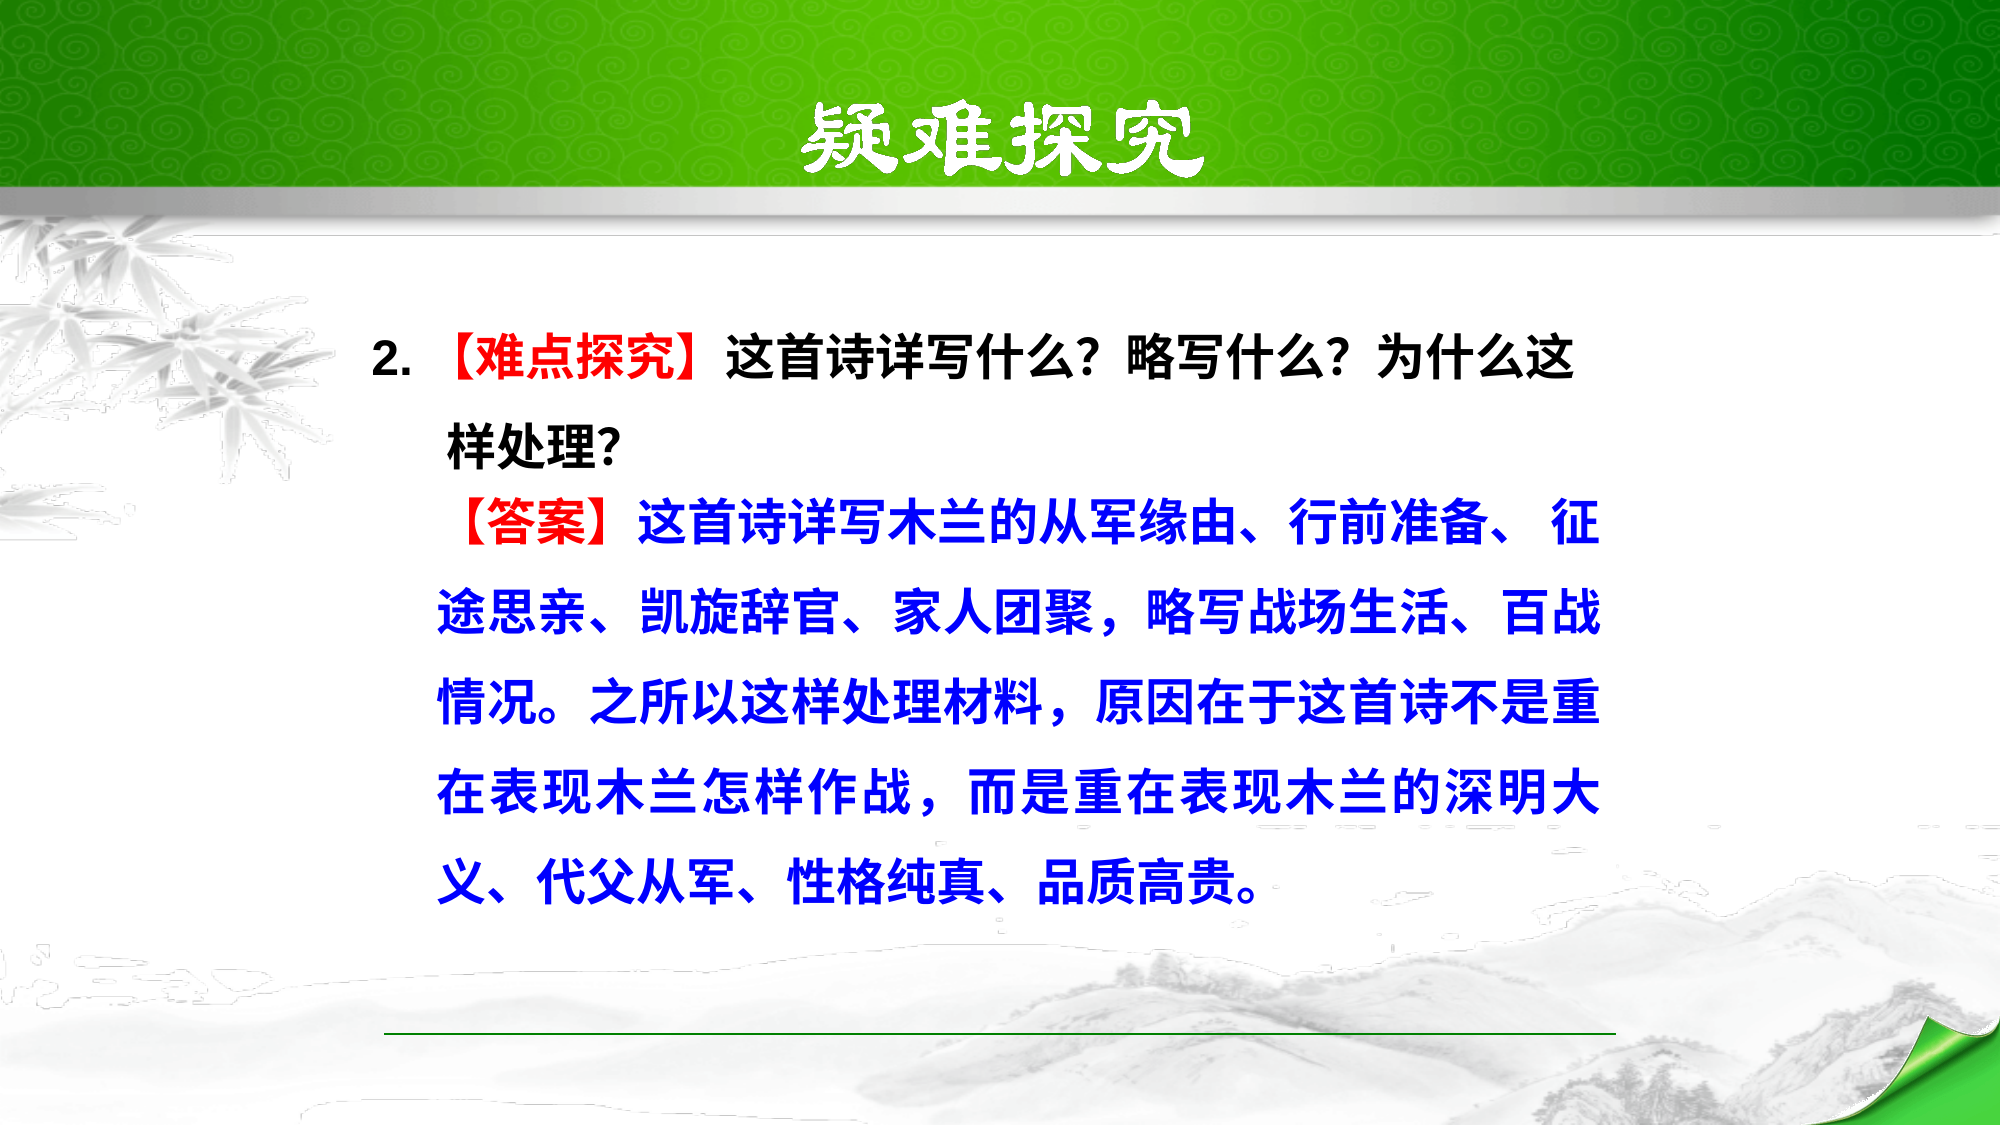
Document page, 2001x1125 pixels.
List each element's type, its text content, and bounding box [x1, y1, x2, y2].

picture [0, 779, 2000, 1125]
picture [0, 0, 2000, 570]
text_box 【答案】这首诗详写木兰的从军缘由、行前准备、 征途思亲、凯旋辞官、家人团聚，略写战场生活、百战情况。之所以这样处理材料，原因在于这首诗不是重在表现木兰怎样作战，而是重在表现木兰的深明大义、代父从军、性格纯真、品质高贵。 [421, 581, 1616, 776]
